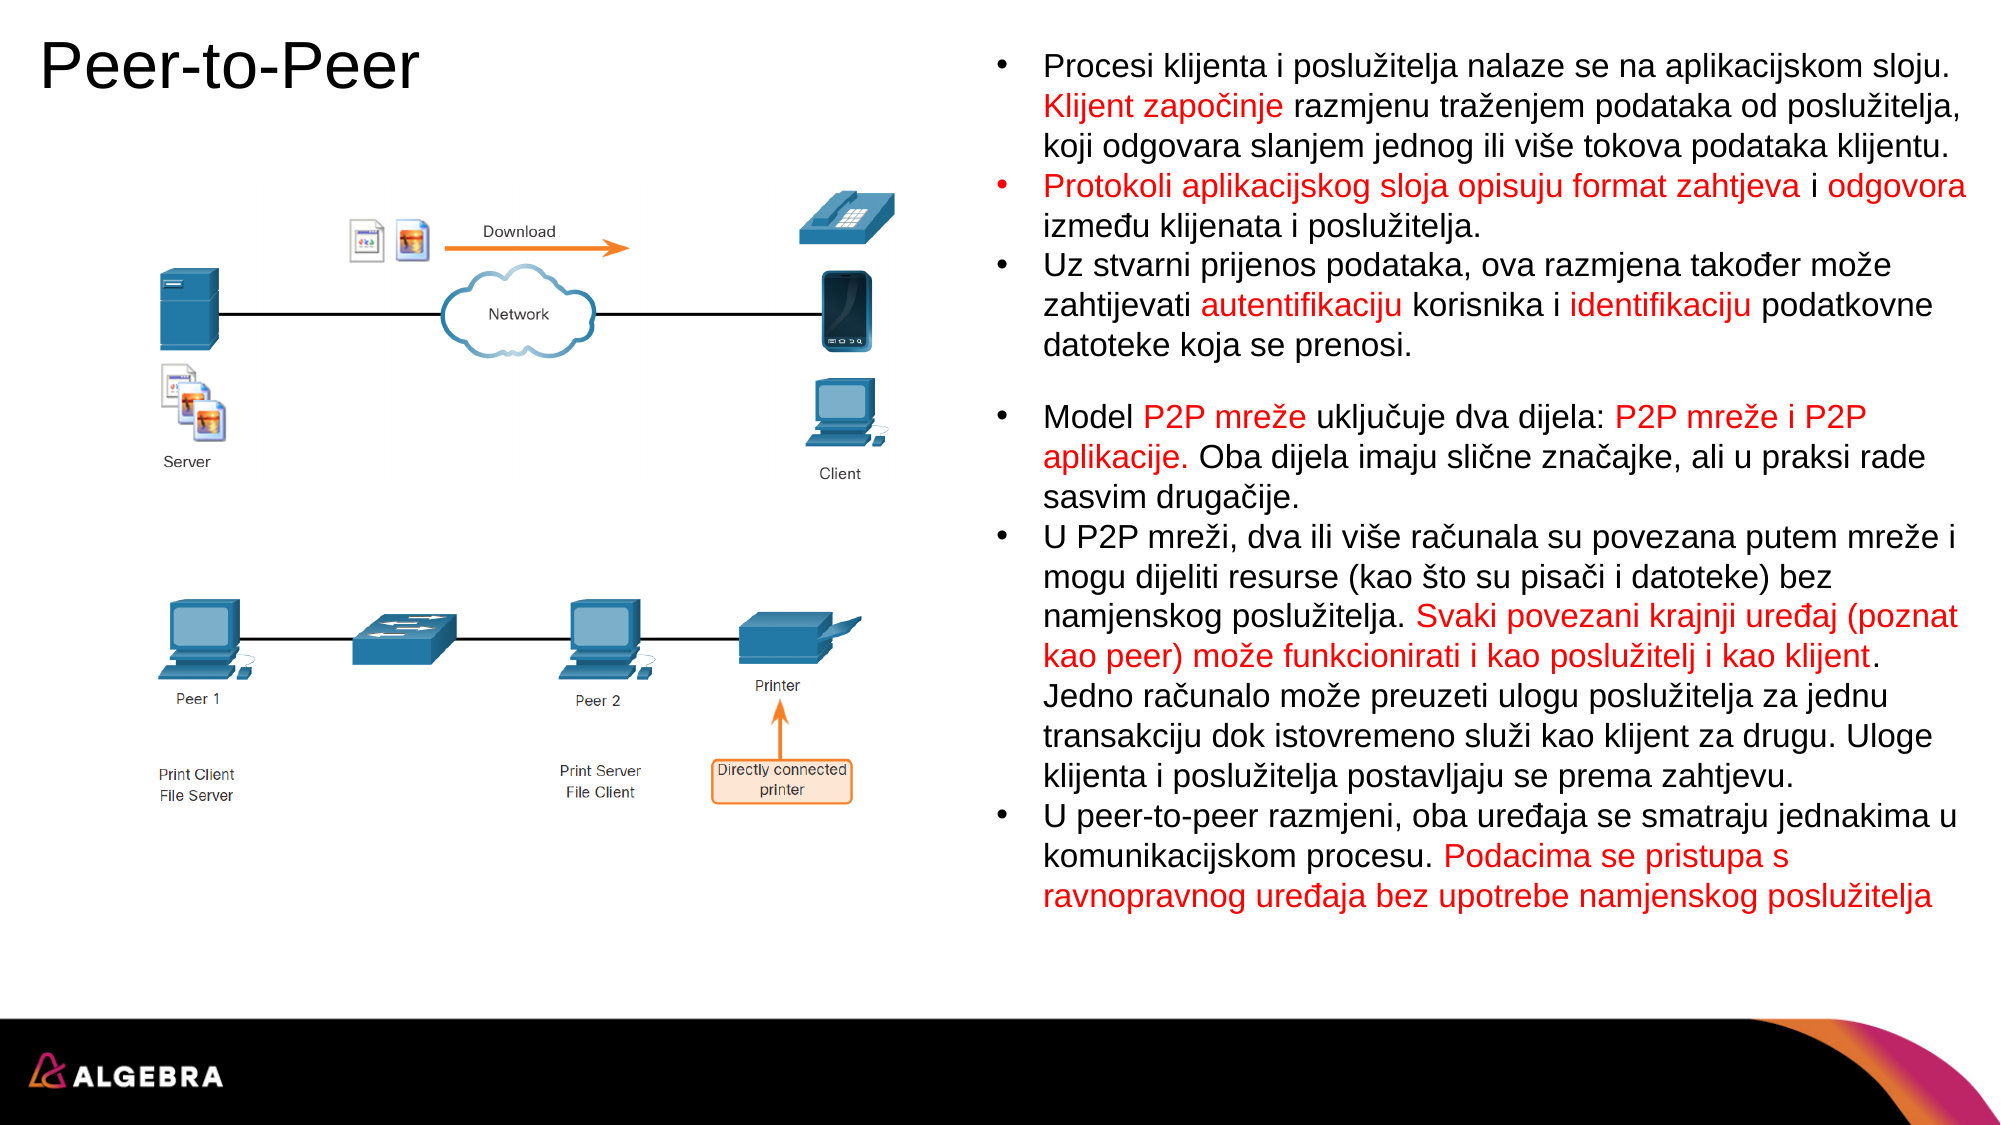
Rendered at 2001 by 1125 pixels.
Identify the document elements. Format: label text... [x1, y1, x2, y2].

text_box Model P2P mreže uključuje dva dijela: P2P mreže i P2P aplikacije. Oba dijela imaju slične značajke, ali u praksi rade sasvim drugačije. U P2P mreži, dva ili više računala su povezana putem mreže i mogu dijeliti resurse (kao što su pisači i datoteke) bez namjenskog poslužitelja. Svaki povezani krajnji uređaj (poznat kao peer) može funkcionirati i kao poslužitelj i kao klijent. Jedno računalo može preuzeti ulogu poslužitelja za jednu transakciju dok istovremeno služi kao klijent za drugu. Uloge klijenta i poslužitelja postavljaju se prema zahtjevu. U peer-to-peer razmjeni, oba uređaja se smatraju jednakima u komunikacijskom procesu. Podacima se pristupa s ravnopravnog uređaja bez upotrebe namjenskog poslužitelja [981, 387, 1982, 922]
title Peer-to-Peer [39, 23, 1990, 200]
picture [0, 0, 2001, 1125]
text_box Procesi klijenta i poslužitelja nalaze se na aplikacijskom sloju. Klijent započinje razmjenu traženjem podataka od poslužitelja, koji odgovara slanjem jednog ili više tokova podataka klijentu. Protokoli aplikacijskog sloja opisuju format zahtjeva i odgovora između klijenata i poslužitelja. Uz stvarni prijenos podataka, ova razmjena također može zahtijevati autentifikaciju korisnika i identifikaciju podatkovne datoteke koja se prenosi. [981, 36, 1982, 371]
